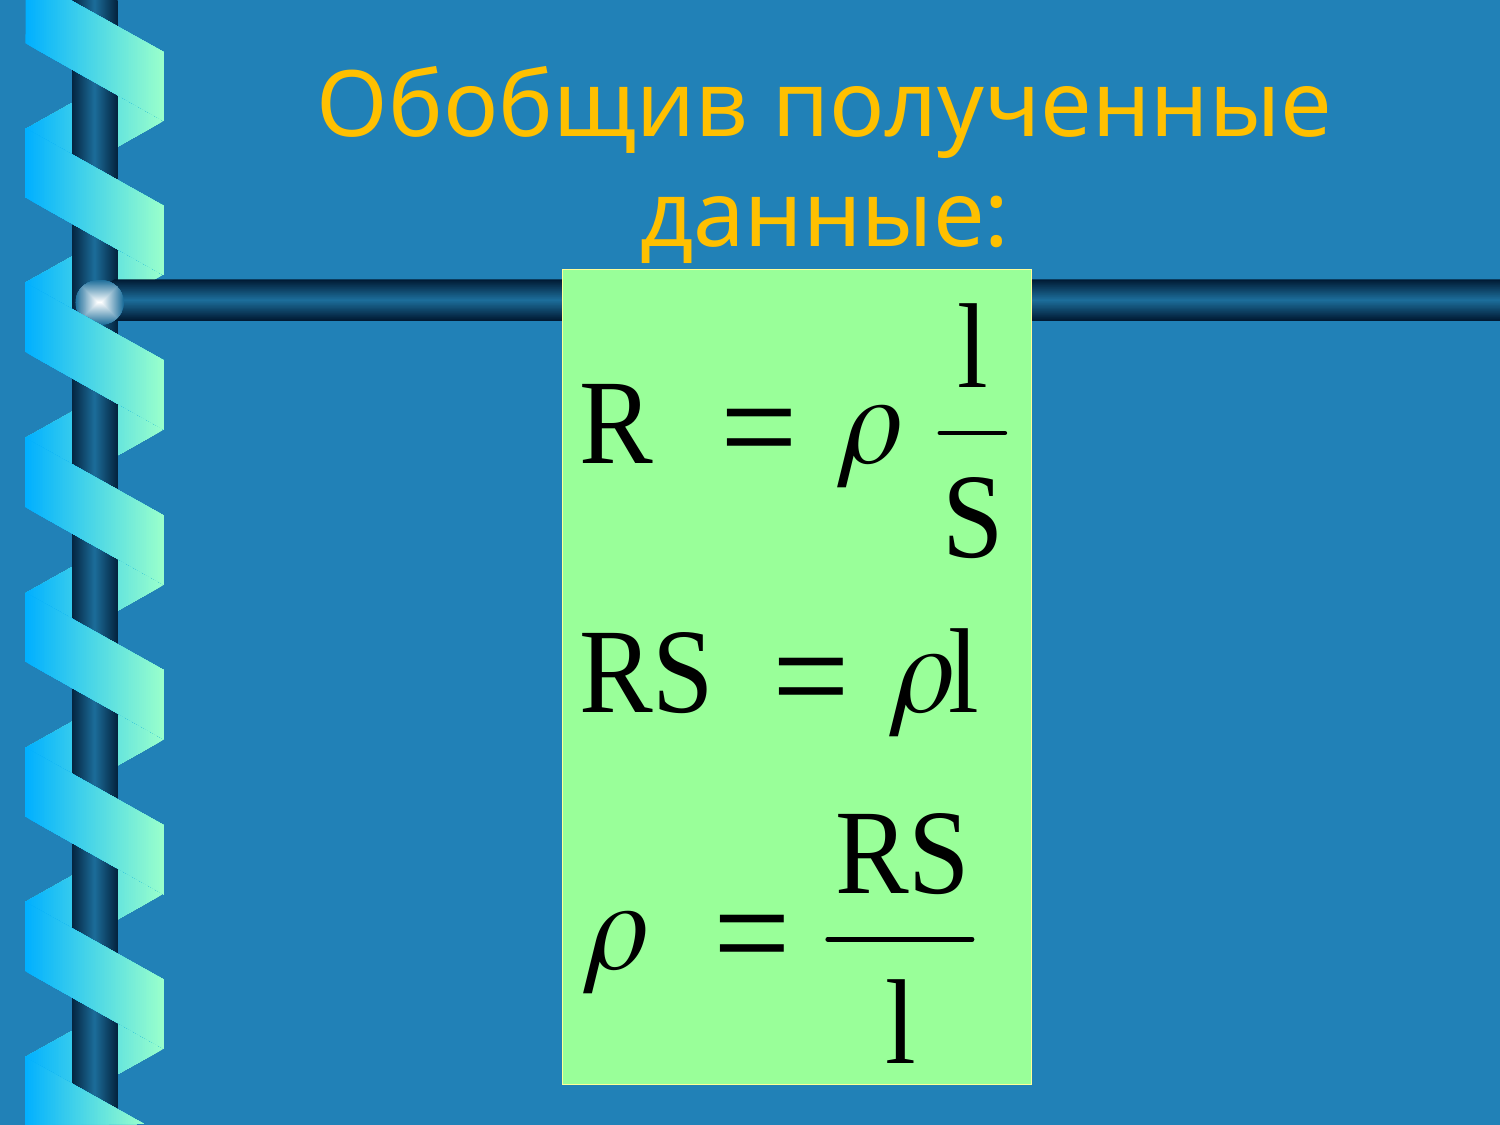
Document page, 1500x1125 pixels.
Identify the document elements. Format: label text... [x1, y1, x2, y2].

title Обобщив полученные данные: [187, 34, 1463, 273]
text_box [562, 269, 1033, 1085]
